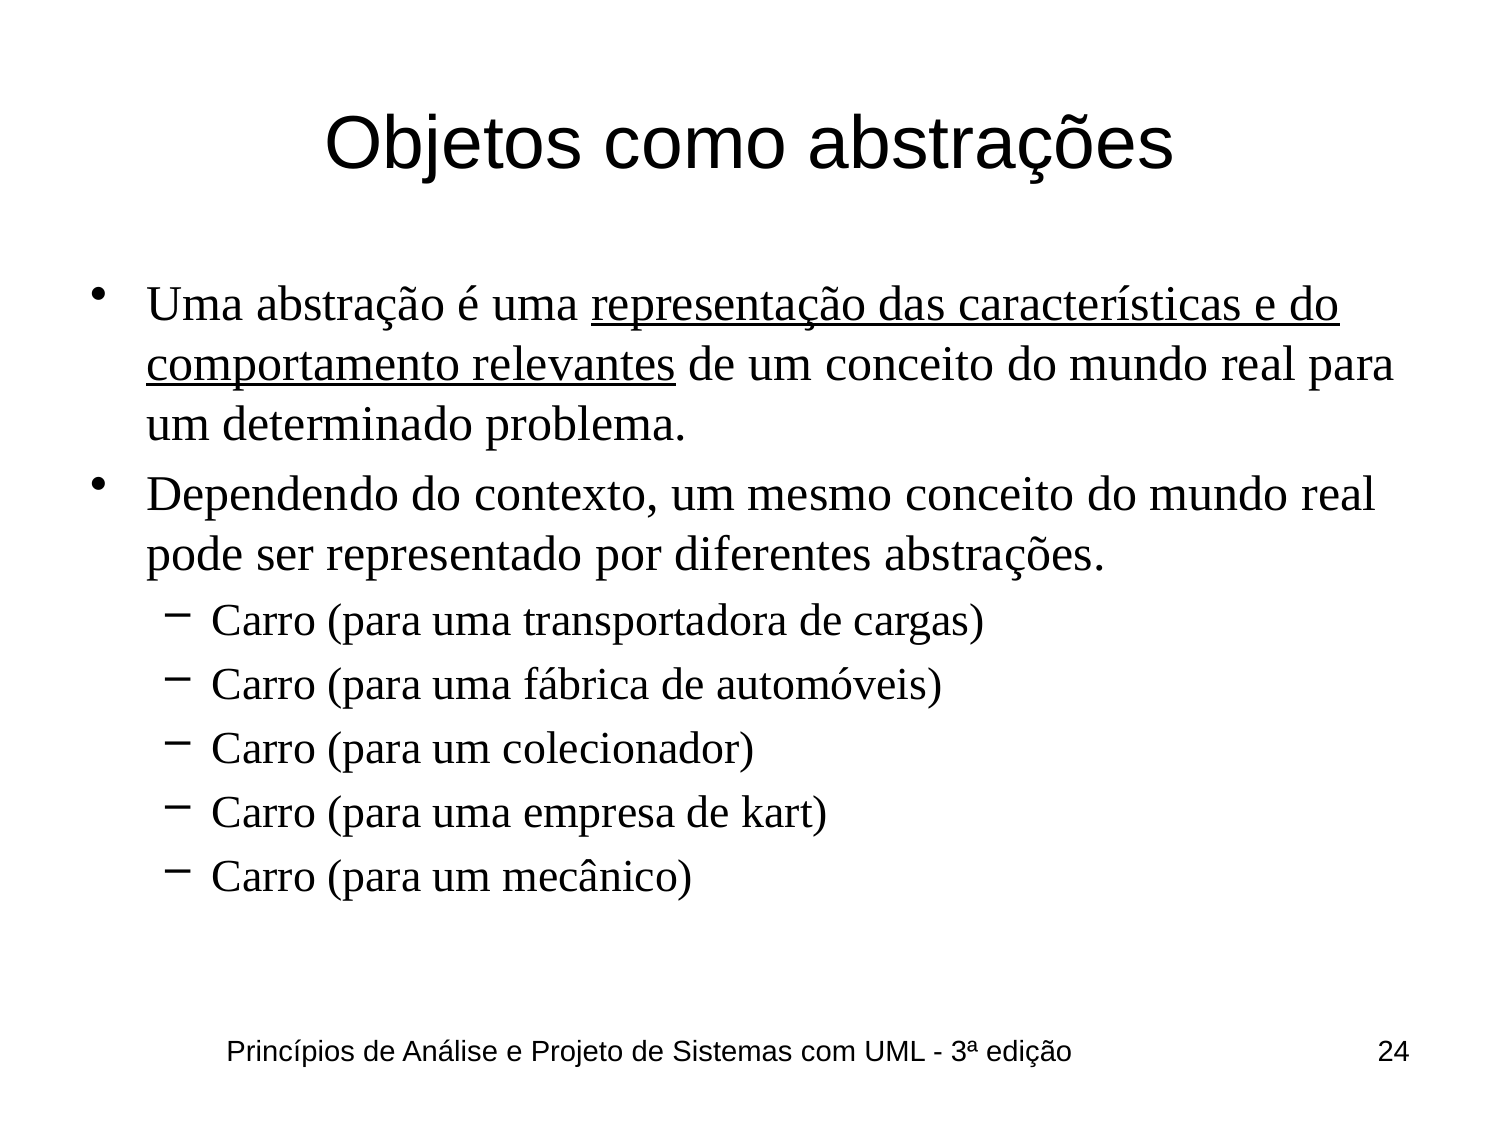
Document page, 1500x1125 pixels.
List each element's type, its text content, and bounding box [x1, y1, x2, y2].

slide_number 24 [1237, 1024, 1426, 1103]
footer Princípios de Análise e Projeto de Sistemas com UML - 3ª edição [74, 1024, 1226, 1103]
title Objetos como abstrações [74, 44, 1426, 233]
list Uma abstração é uma representação das características e do comportamento relevantes de um conceito do mundo real para um determinado problema. Dependendo do contexto, um mesmo conceito do mundo real pode ser representado por diferentes abstrações. Carro (para uma transportadora de cargas) Carro (para uma fábrica de automóveis) Carro (para um colecionador) Carro (para uma empresa de kart) Carro (para um mecânico) [74, 262, 1426, 1006]
